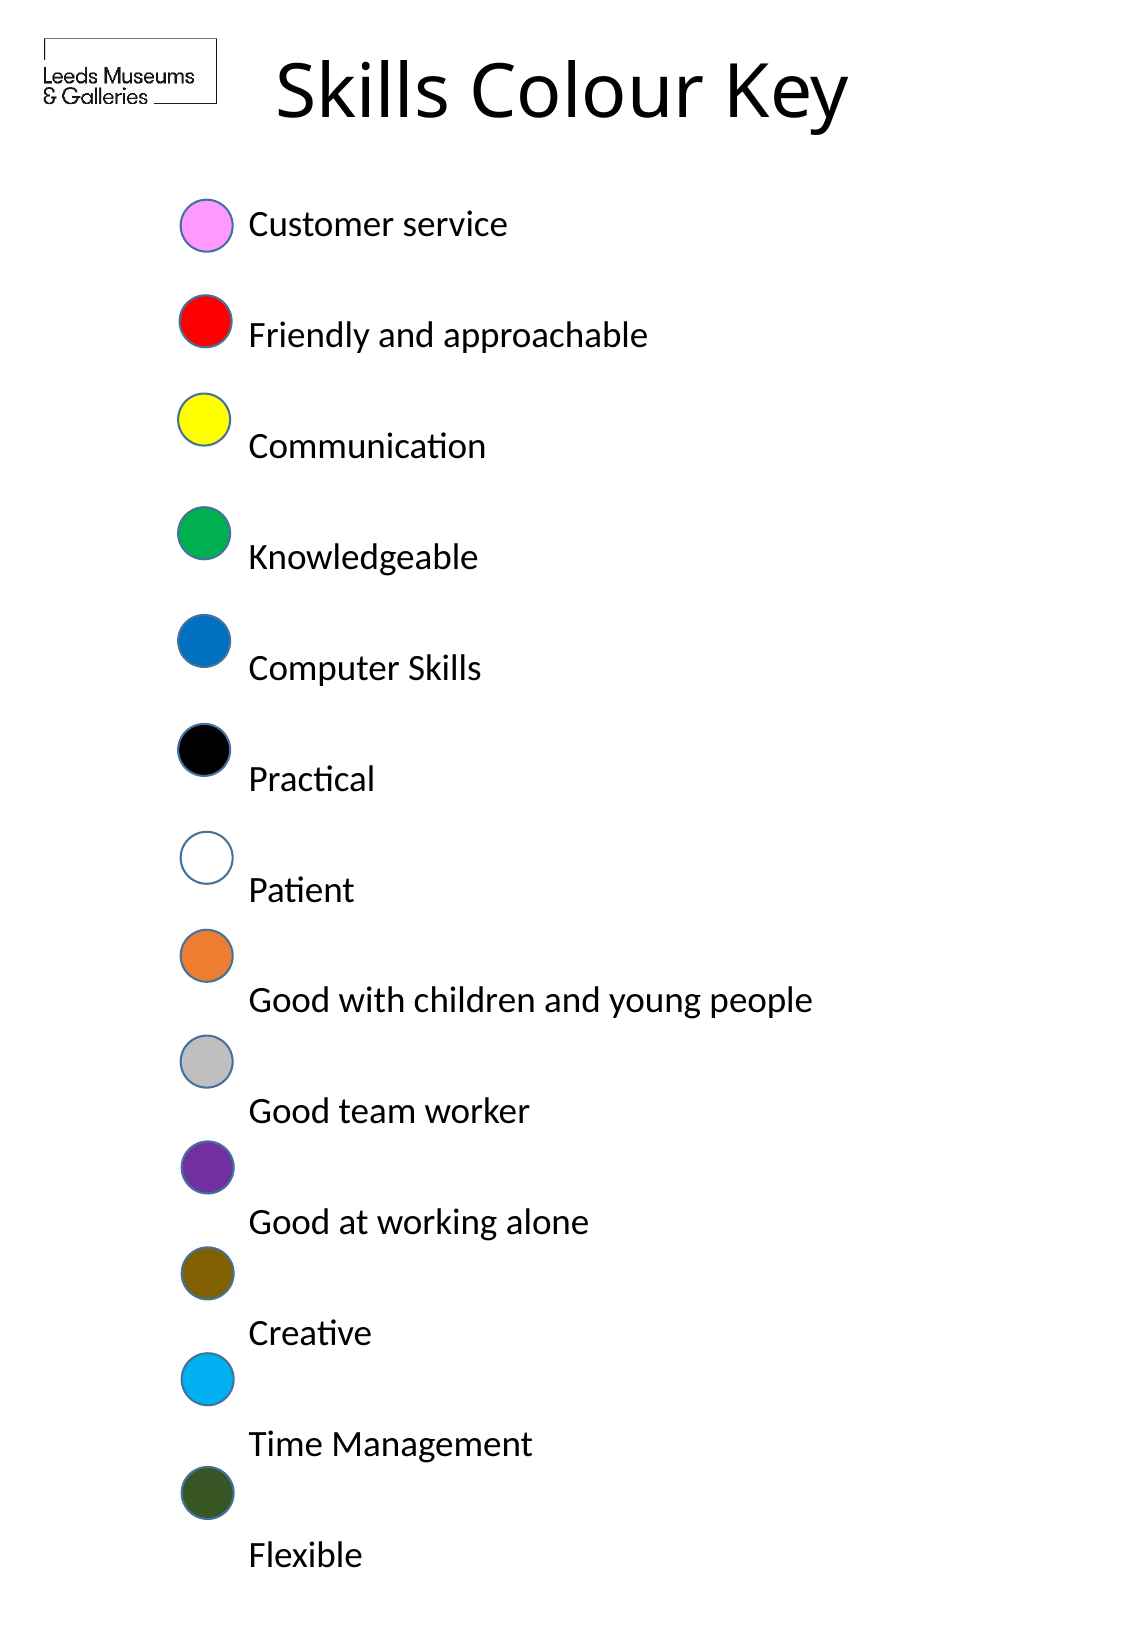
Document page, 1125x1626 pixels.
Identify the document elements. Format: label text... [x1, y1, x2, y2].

subtitle Customer service Friendly and approachable Communication Knowledgeable Computer Skills Practical Patient Good with children and young people Good team worker Good at working alone Creative Time Management Flexible [233, 197, 1002, 1586]
title Skills Colour Key [129, 24, 996, 141]
picture [26, 19, 234, 123]
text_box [178, 199, 234, 1519]
